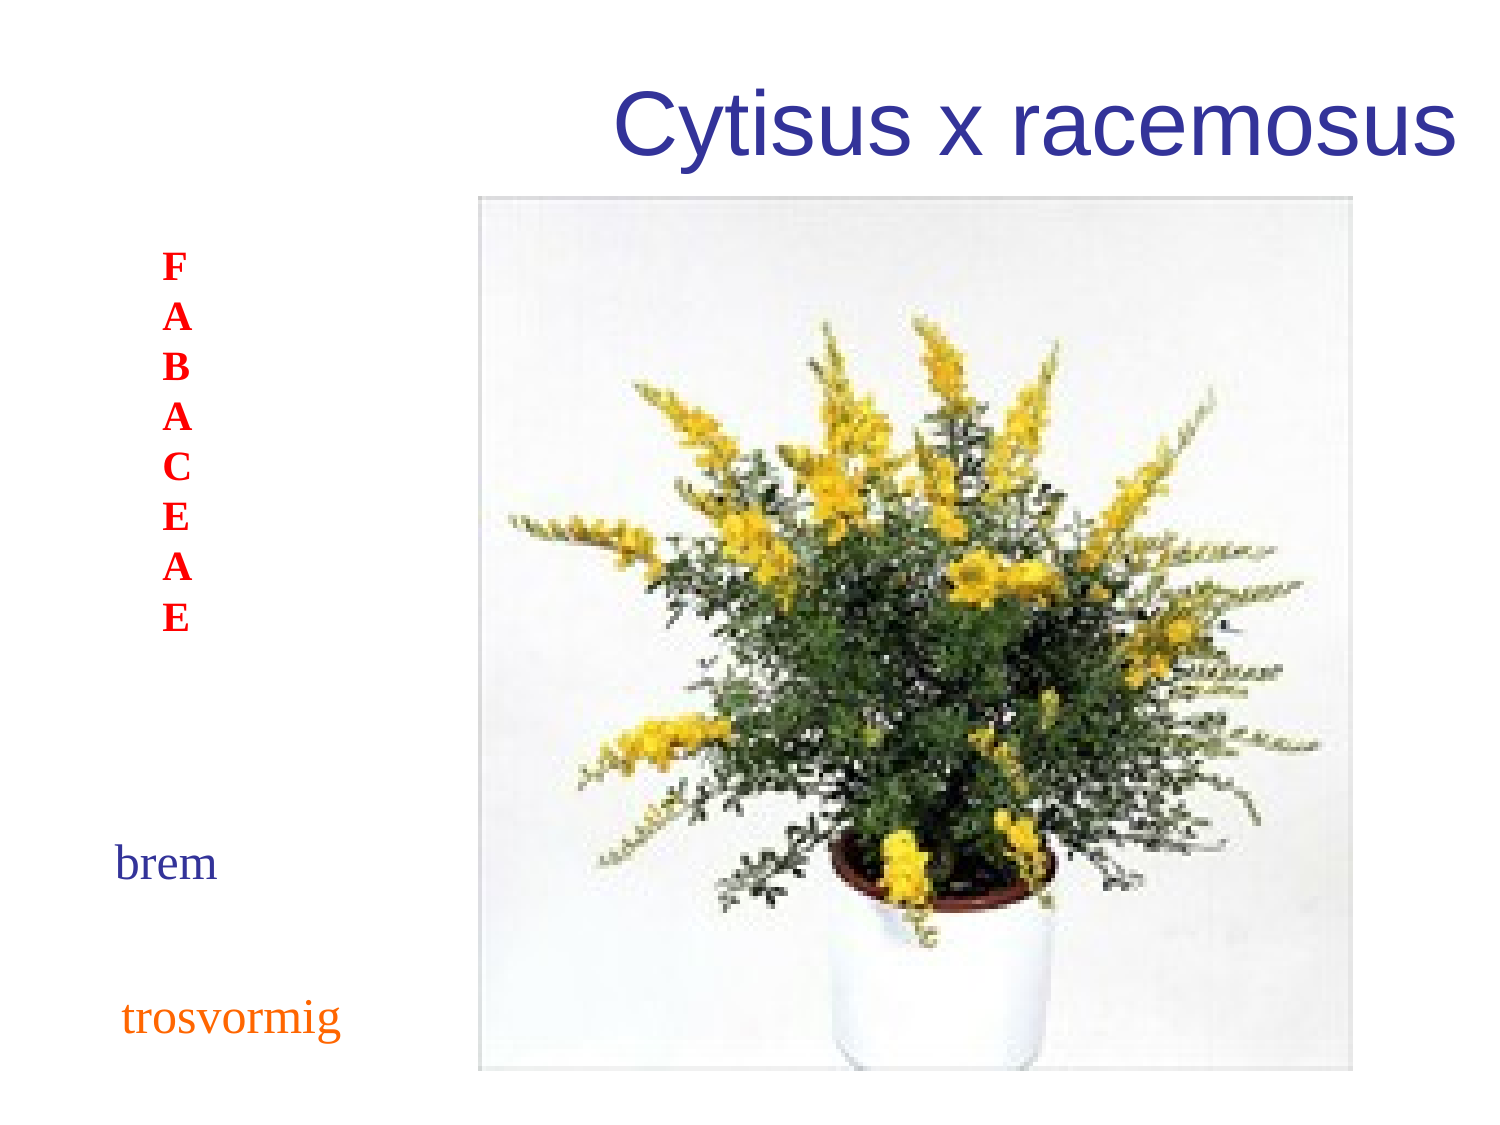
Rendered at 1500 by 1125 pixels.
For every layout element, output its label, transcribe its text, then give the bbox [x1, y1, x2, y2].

text_box brem [100, 822, 473, 898]
picture [478, 196, 1353, 1071]
title Cytisus x racemosus [200, 24, 1475, 213]
text_box FABACEAE [147, 231, 211, 647]
text_box trosvormig [0, 976, 357, 1051]
